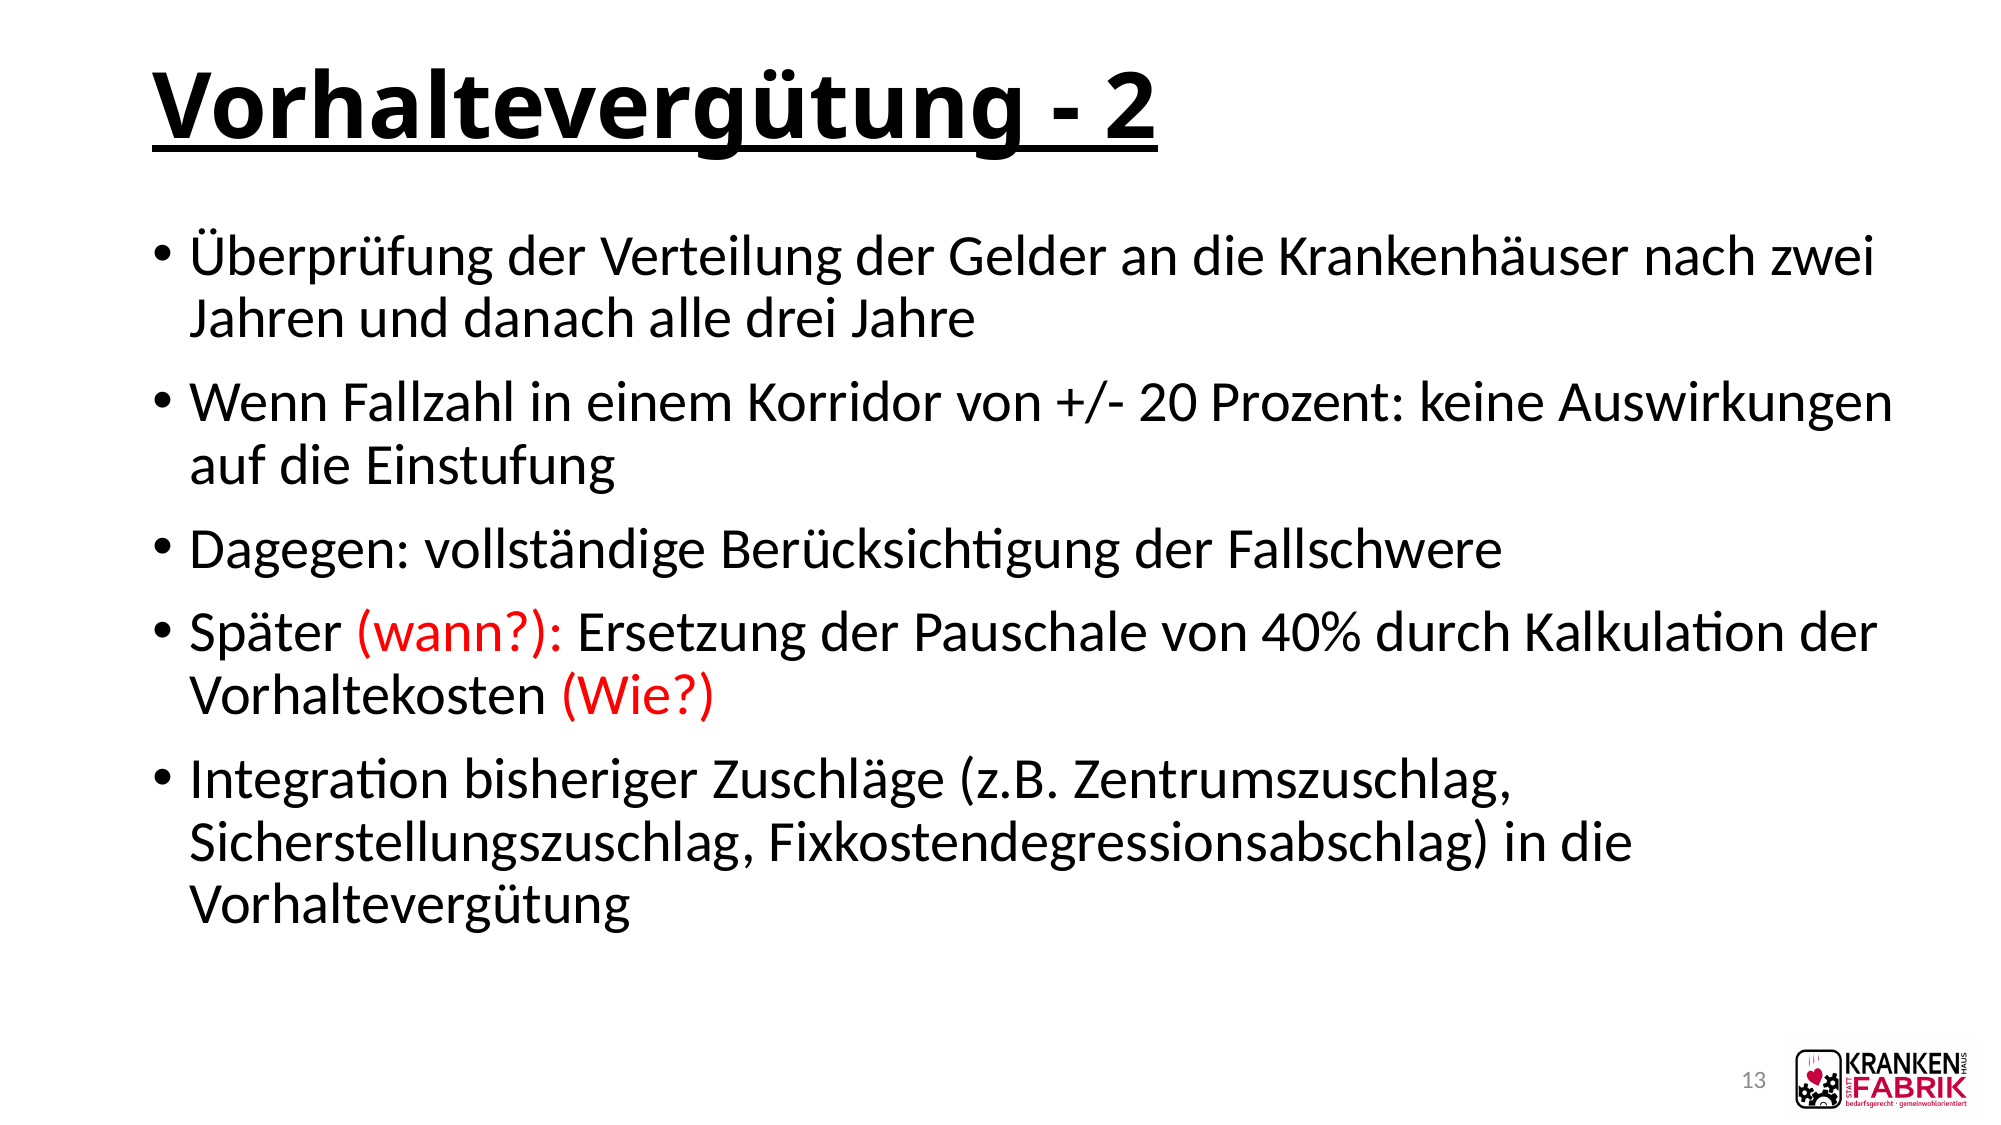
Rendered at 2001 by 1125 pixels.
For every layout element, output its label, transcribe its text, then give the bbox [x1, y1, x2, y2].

title Vorhaltevergütung - 2 [137, 0, 1863, 217]
list Überprüfung der Verteilung der Gelder an die Krankenhäuser nach zwei Jahren und danach alle drei Jahre Wenn Fallzahl in einem Korridor von +/- 20 Prozent: keine Auswirkungen auf die Einstufung Dagegen: vollständige Berücksichtigung der Fallschwere Später (wann?): Ersetzung der Pauschale von 40% durch Kalkulation der Vorhaltekosten (Wie?) Integration bisheriger Zuschläge (z.B. Zentrumszuschlag, Sicherstellungszuschlag, Fixkostendegressionsabschlag) in die Vorhaltevergütung [137, 217, 1928, 1043]
slide_number 13 [1331, 1049, 1782, 1109]
picture [1781, 1035, 1981, 1123]
